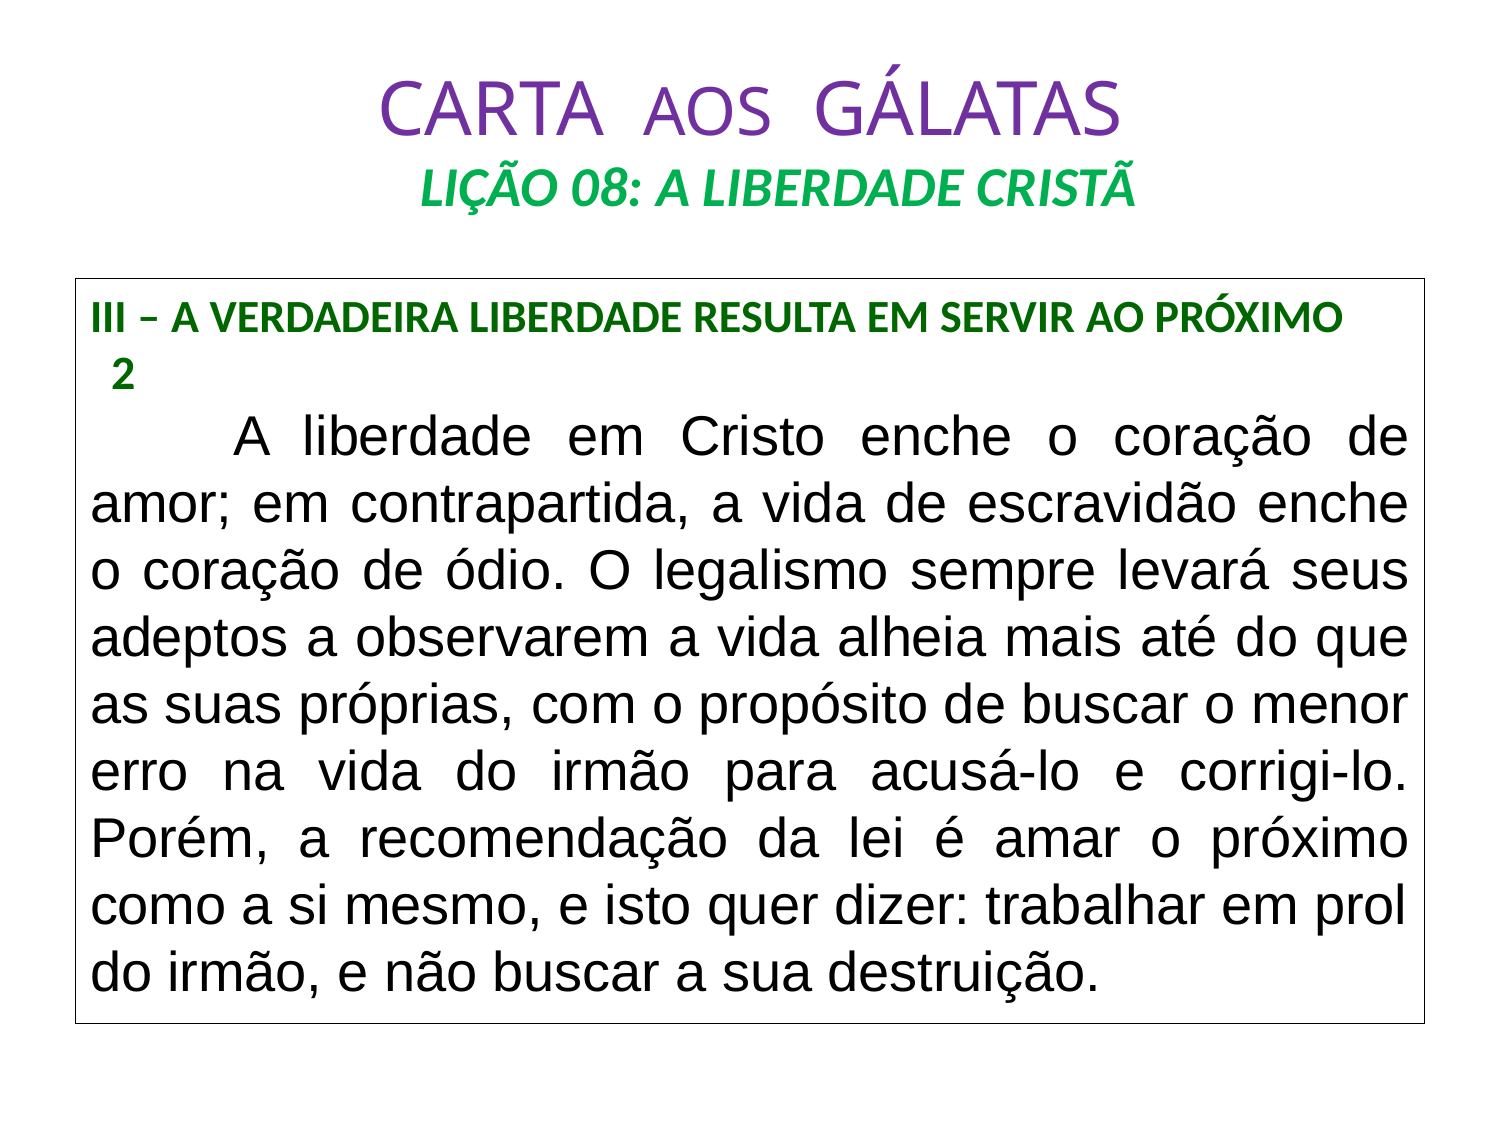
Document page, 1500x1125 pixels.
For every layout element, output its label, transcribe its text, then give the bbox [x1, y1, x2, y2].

list III – A VERDADEIRA LIBERDADE RESULTA EM SERVIR AO PRÓXIMO 2 A liberdade em Cristo enche o coração de amor; em contrapartida, a vida de escravidão enche o coração de ódio. O legalismo sempre levará seus adeptos a observarem a vida alheia mais até do que as suas próprias, com o propósito de buscar o menor erro na vida do irmão para acusá-lo e corrigi-lo. Porém, a recomendação da lei é amar o próximo como a si mesmo, e isto quer dizer: trabalhar em prol do irmão, e não buscar a sua destruição. [75, 278, 1425, 1024]
title CARTA AOS GÁLATAS LIÇÃO 08: A LIBERDADE CRISTÃ [75, 45, 1425, 233]
